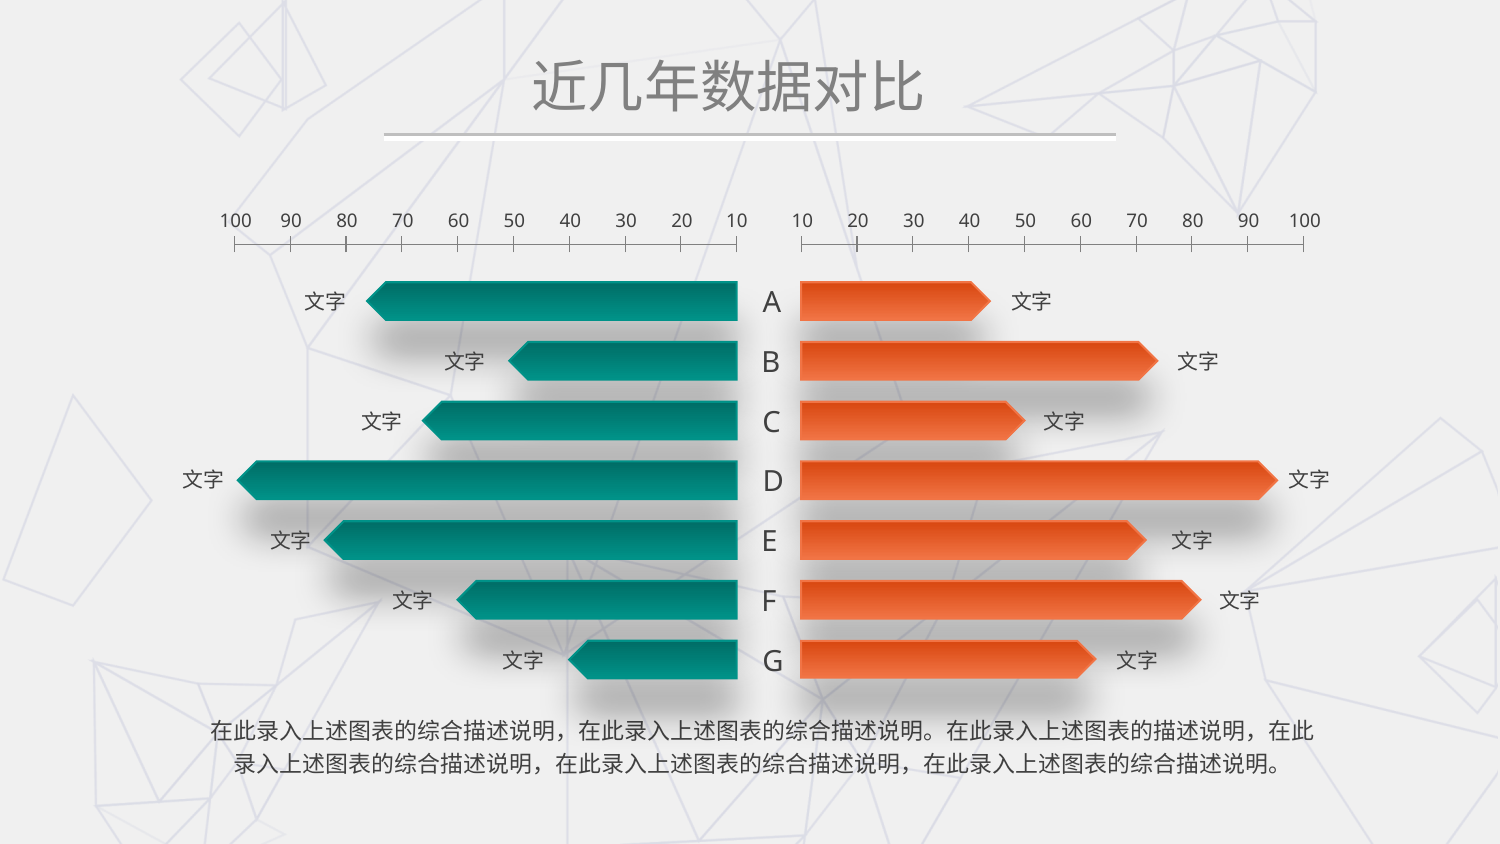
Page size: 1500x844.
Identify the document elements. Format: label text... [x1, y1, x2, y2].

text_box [801, 235, 1304, 253]
text_box 文字 [1032, 402, 1097, 439]
text_box 60 [436, 203, 481, 235]
text_box [365, 281, 738, 321]
text_box 30 [604, 203, 649, 235]
text_box C [751, 397, 793, 444]
text_box [567, 639, 738, 680]
text_box 10 [780, 203, 825, 238]
text_box 100 [1277, 203, 1333, 238]
text_box A [751, 277, 793, 324]
text_box 70 [1115, 203, 1160, 235]
text_box 30 [891, 203, 937, 235]
text_box E [749, 516, 789, 563]
text_box [800, 639, 1097, 679]
text_box 70 [380, 203, 426, 235]
text_box D [751, 457, 796, 504]
text_box 40 [947, 203, 992, 235]
text_box 文字 [491, 641, 556, 678]
text_box 50 [492, 203, 537, 235]
text_box 文字 [1207, 582, 1272, 619]
text_box 文字 [380, 582, 445, 619]
text_box 文字 [999, 283, 1064, 320]
title 近几年数据对比 [280, 51, 1178, 136]
text_box [800, 520, 1148, 560]
text_box 20 [659, 203, 705, 235]
picture [0, 0, 1498, 844]
text_box 80 [325, 203, 370, 235]
text_box [800, 400, 1026, 441]
text_box 文字 [349, 402, 414, 439]
text_box 文字 [1160, 522, 1225, 559]
text_box 文字 [293, 283, 358, 320]
text_box 文字 [1277, 461, 1342, 498]
text_box 100 [208, 203, 264, 238]
text_box [507, 340, 738, 381]
text_box B [749, 337, 792, 384]
text_box 90 [269, 203, 314, 235]
text_box [323, 520, 738, 560]
text_box 文字 [258, 522, 323, 559]
text_box 在此录入上述图表的综合描述说明，在此录入上述图表的综合描述说明。在此录入上述图表的描述说明，在此录入上述图表的综合描述说明，在此录入上述图表的综合描述说明，在此录入上述图表的综合描述说明。 [196, 705, 1329, 783]
text_box F [750, 576, 789, 623]
text_box 文字 [171, 461, 236, 498]
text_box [234, 235, 737, 253]
text_box 20 [836, 203, 881, 235]
text_box 10 [714, 203, 759, 238]
text_box 文字 [432, 343, 498, 380]
text_box 50 [1003, 203, 1048, 235]
text_box [800, 340, 1159, 381]
text_box 文字 [1166, 343, 1231, 380]
text_box [236, 460, 738, 501]
text_box 文字 [1105, 641, 1170, 678]
text_box [800, 579, 1202, 620]
text_box 90 [1226, 203, 1271, 235]
text_box [800, 460, 1277, 501]
text_box 80 [1170, 203, 1216, 235]
text_box 60 [1059, 203, 1104, 235]
text_box G [751, 636, 795, 683]
text_box [800, 281, 992, 321]
text_box [421, 400, 738, 441]
text_box 40 [548, 203, 593, 235]
text_box [456, 579, 738, 620]
